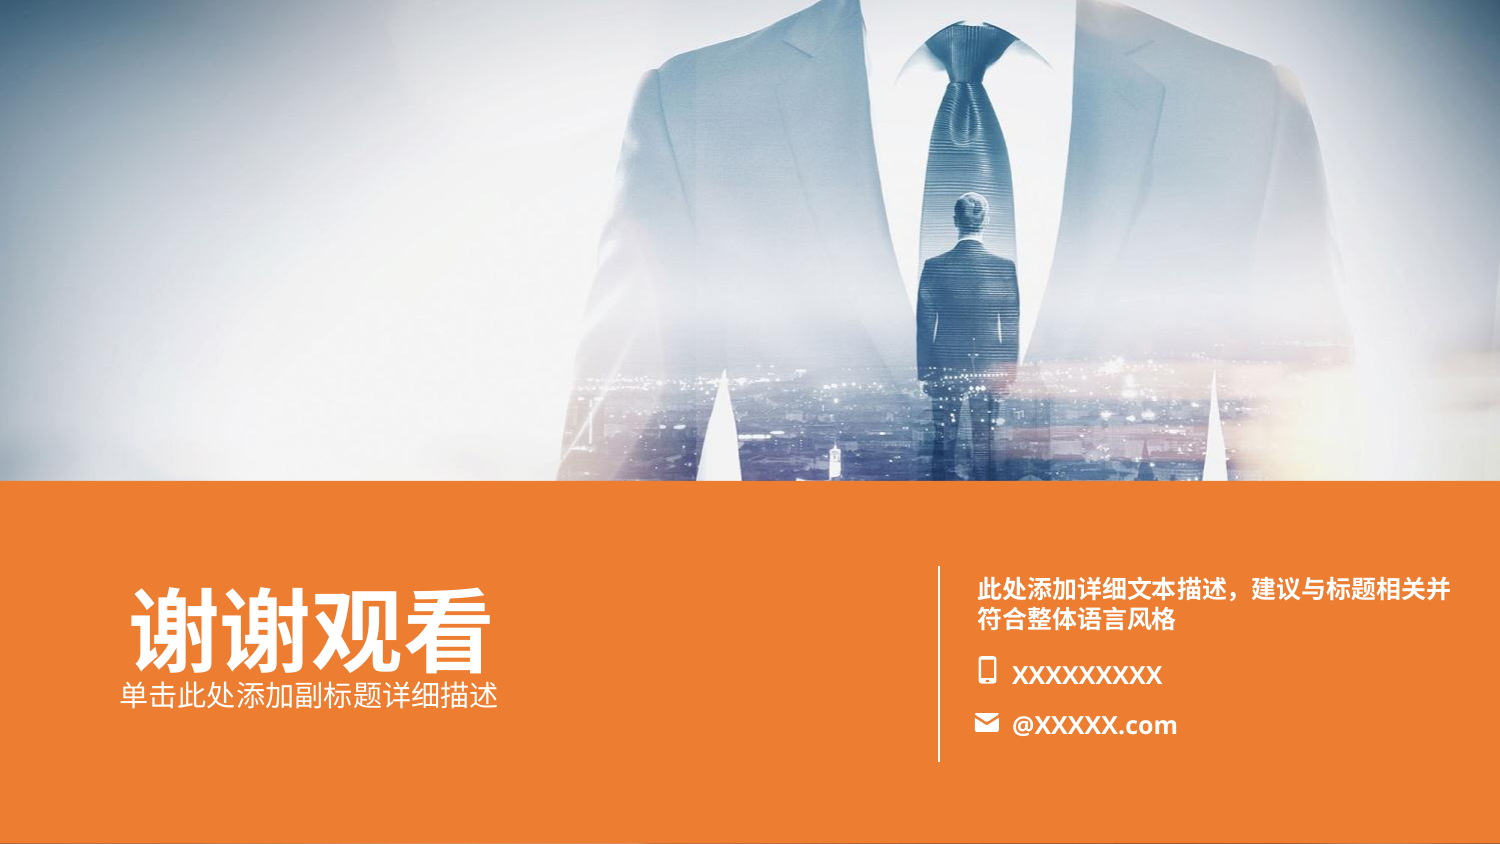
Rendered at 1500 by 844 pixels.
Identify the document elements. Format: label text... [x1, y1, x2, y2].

text_box 单击此处添加副标题详细描述 [104, 670, 797, 721]
picture [0, 0, 1500, 479]
title 谢谢观看 [113, 551, 806, 708]
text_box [938, 565, 1483, 763]
text_box [0, 479, 1500, 844]
